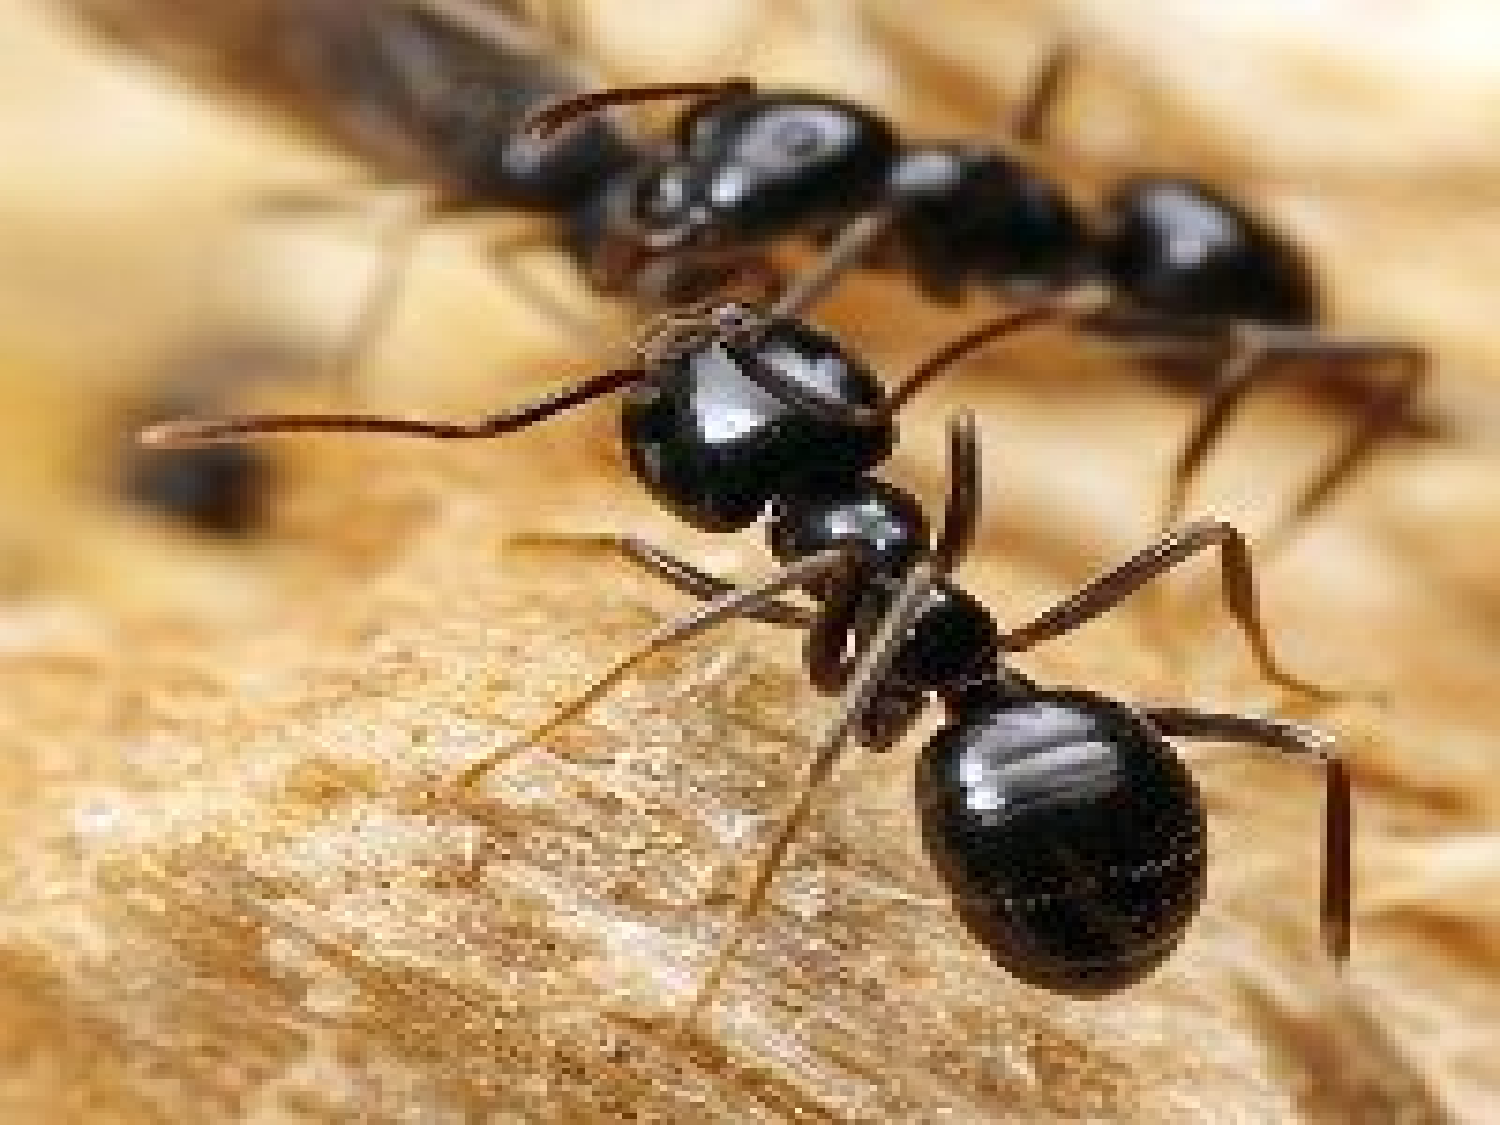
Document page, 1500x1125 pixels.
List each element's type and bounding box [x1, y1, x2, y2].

list [0, 0, 1500, 1125]
